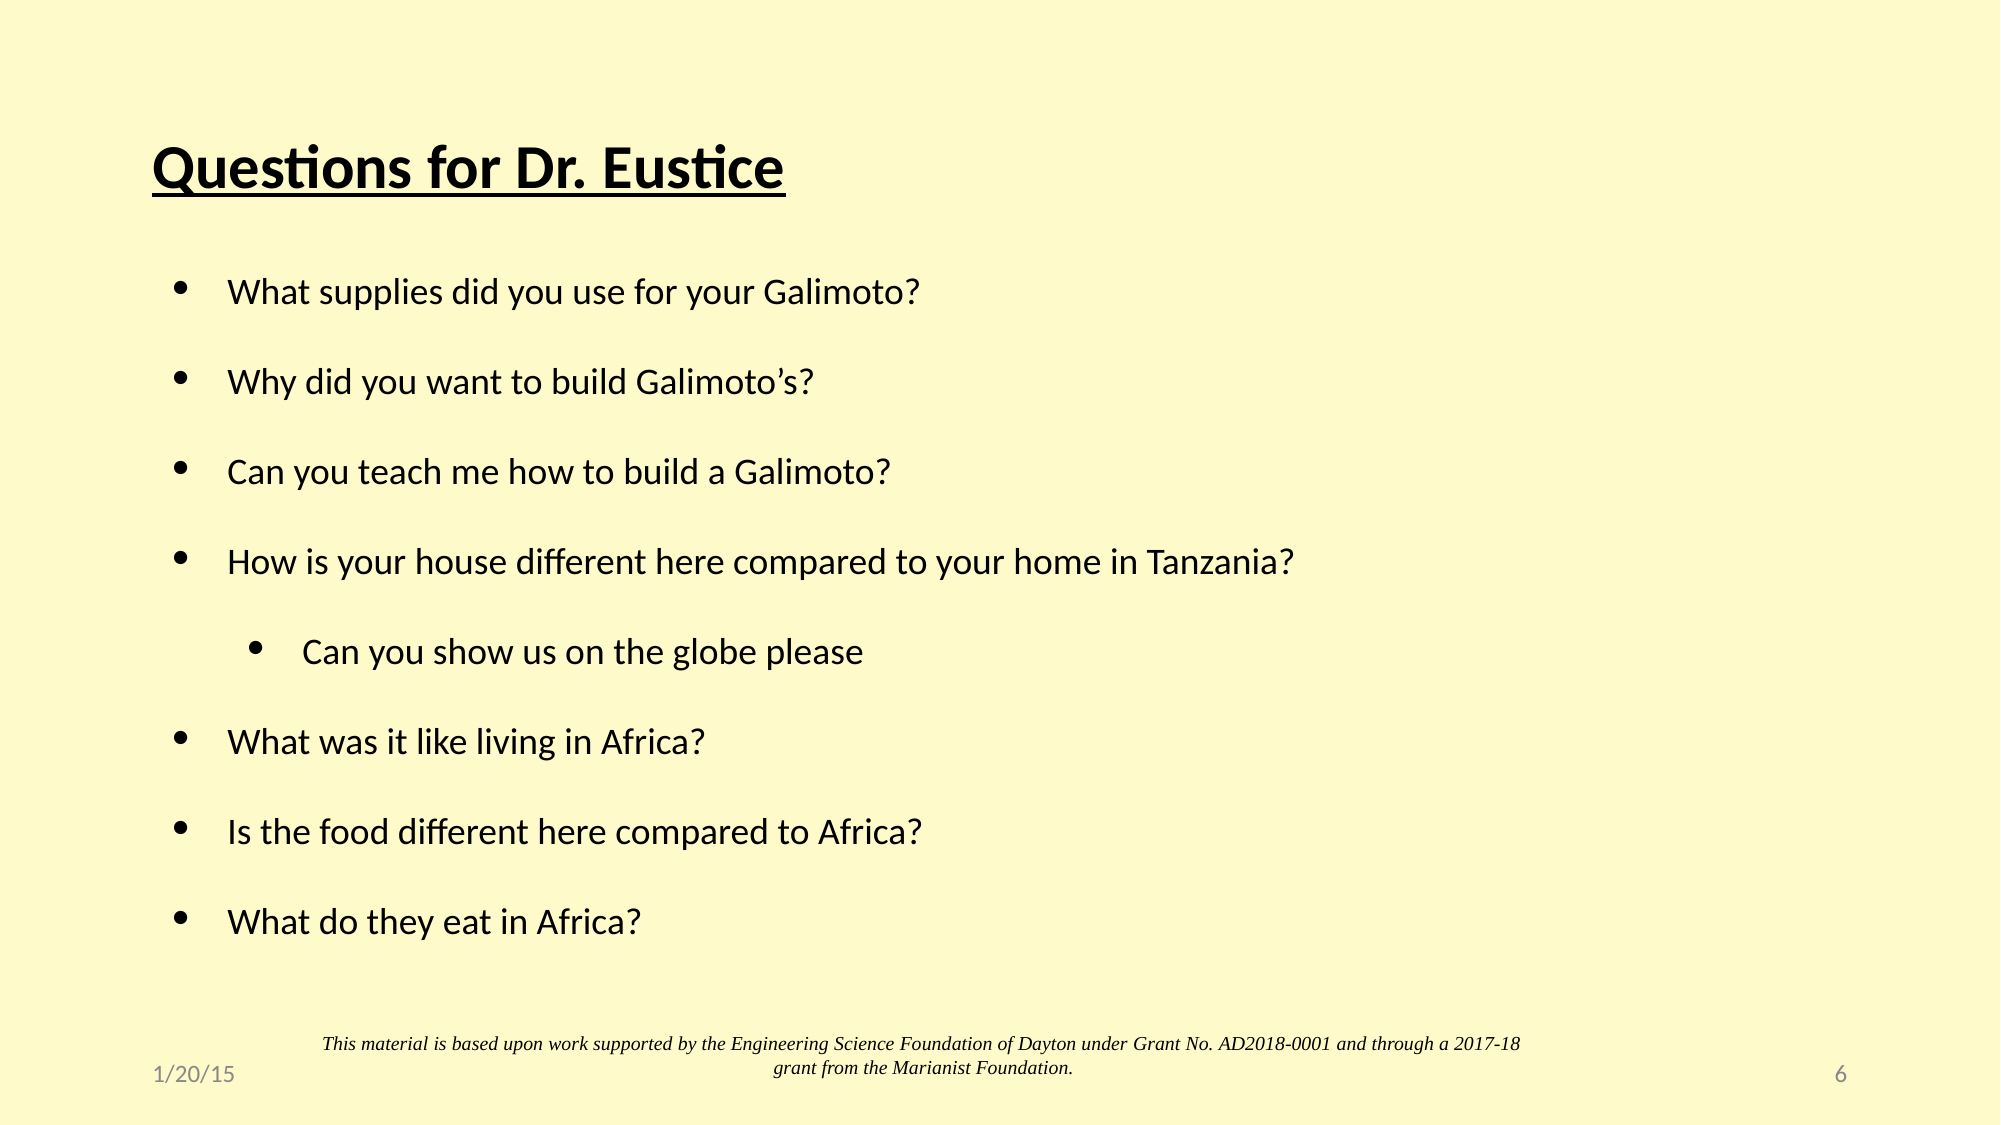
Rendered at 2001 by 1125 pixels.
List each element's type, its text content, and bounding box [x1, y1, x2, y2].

list What supplies did you use for your Galimoto? Why did you want to build Galimoto’s? Can you teach me how to build a Galimoto? How is your house different here compared to your home in Tanzania? Can you show us on the globe please What was it like living in Africa? Is the food different here compared to Africa? What do they eat in Africa? [137, 206, 1863, 1072]
title Questions for Dr. Eustice [137, 59, 1863, 206]
